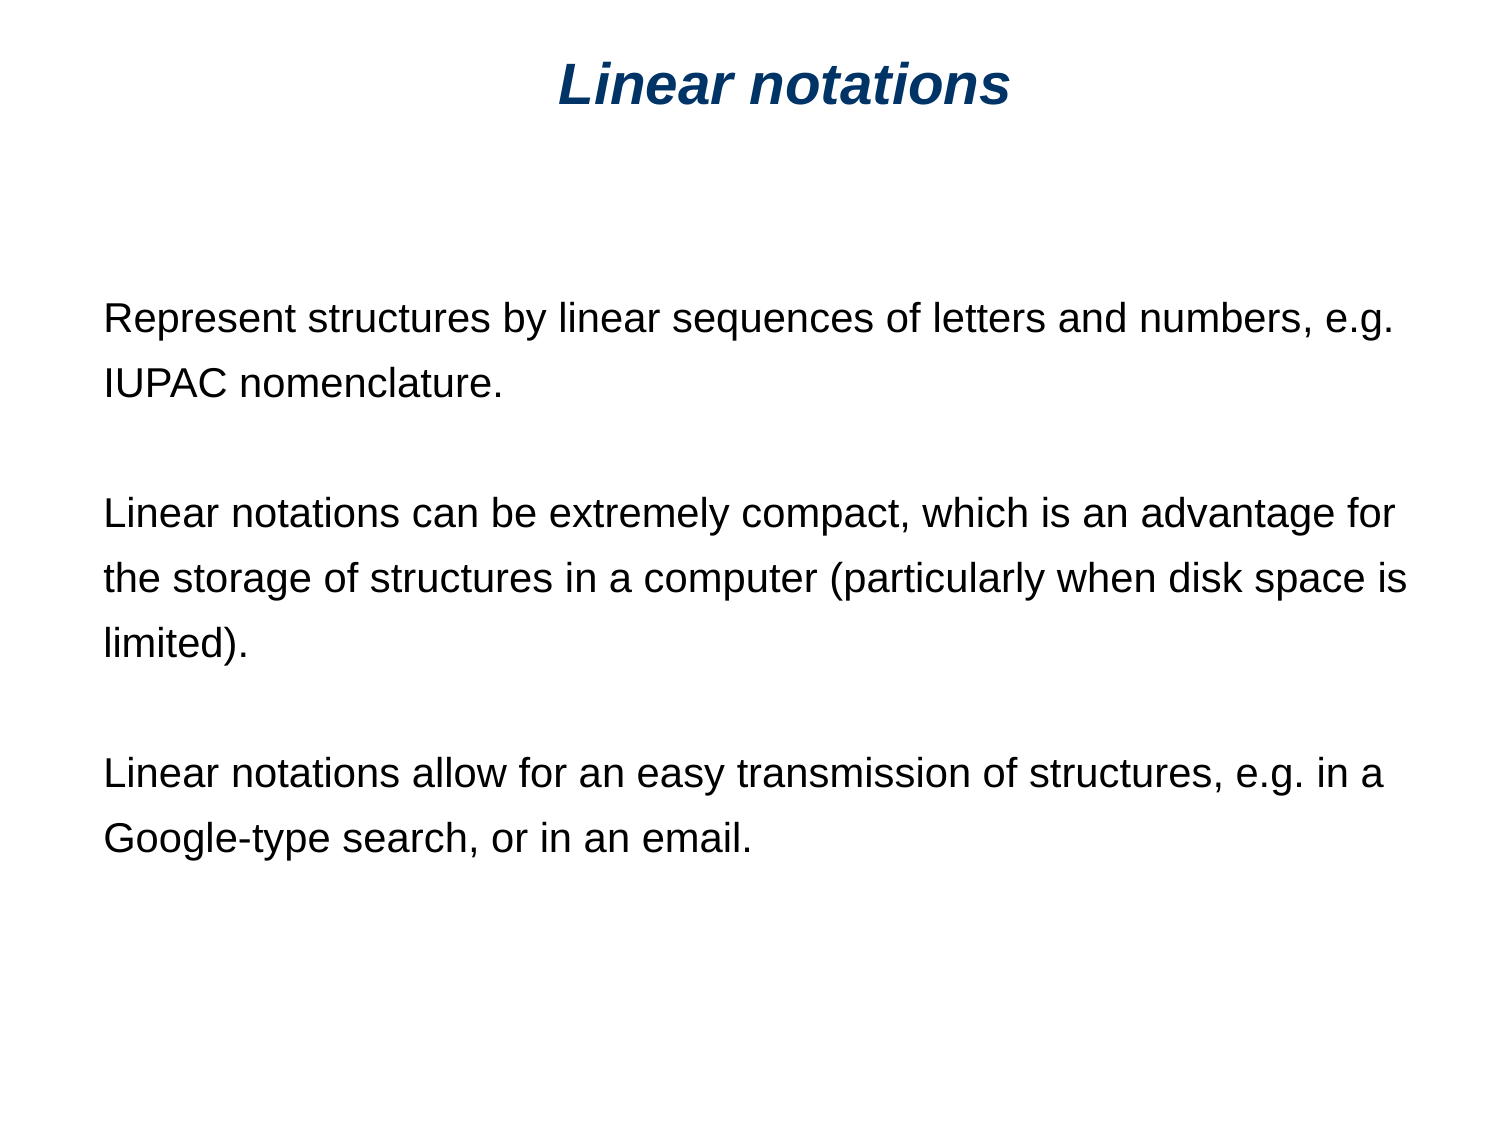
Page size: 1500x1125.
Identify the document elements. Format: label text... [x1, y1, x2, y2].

text_box Linear notations [112, 47, 1459, 126]
text_box Represent structures by linear sequences of letters and numbers, e.g. IUPAC nomenclature. Linear notations can be extremely compact, which is an advantage for the storage of structures in a computer (particularly when disk space is limited). Linear notations allow for an easy transmission of structures, e.g. in a Google-type search, or in an email. [88, 268, 1447, 869]
